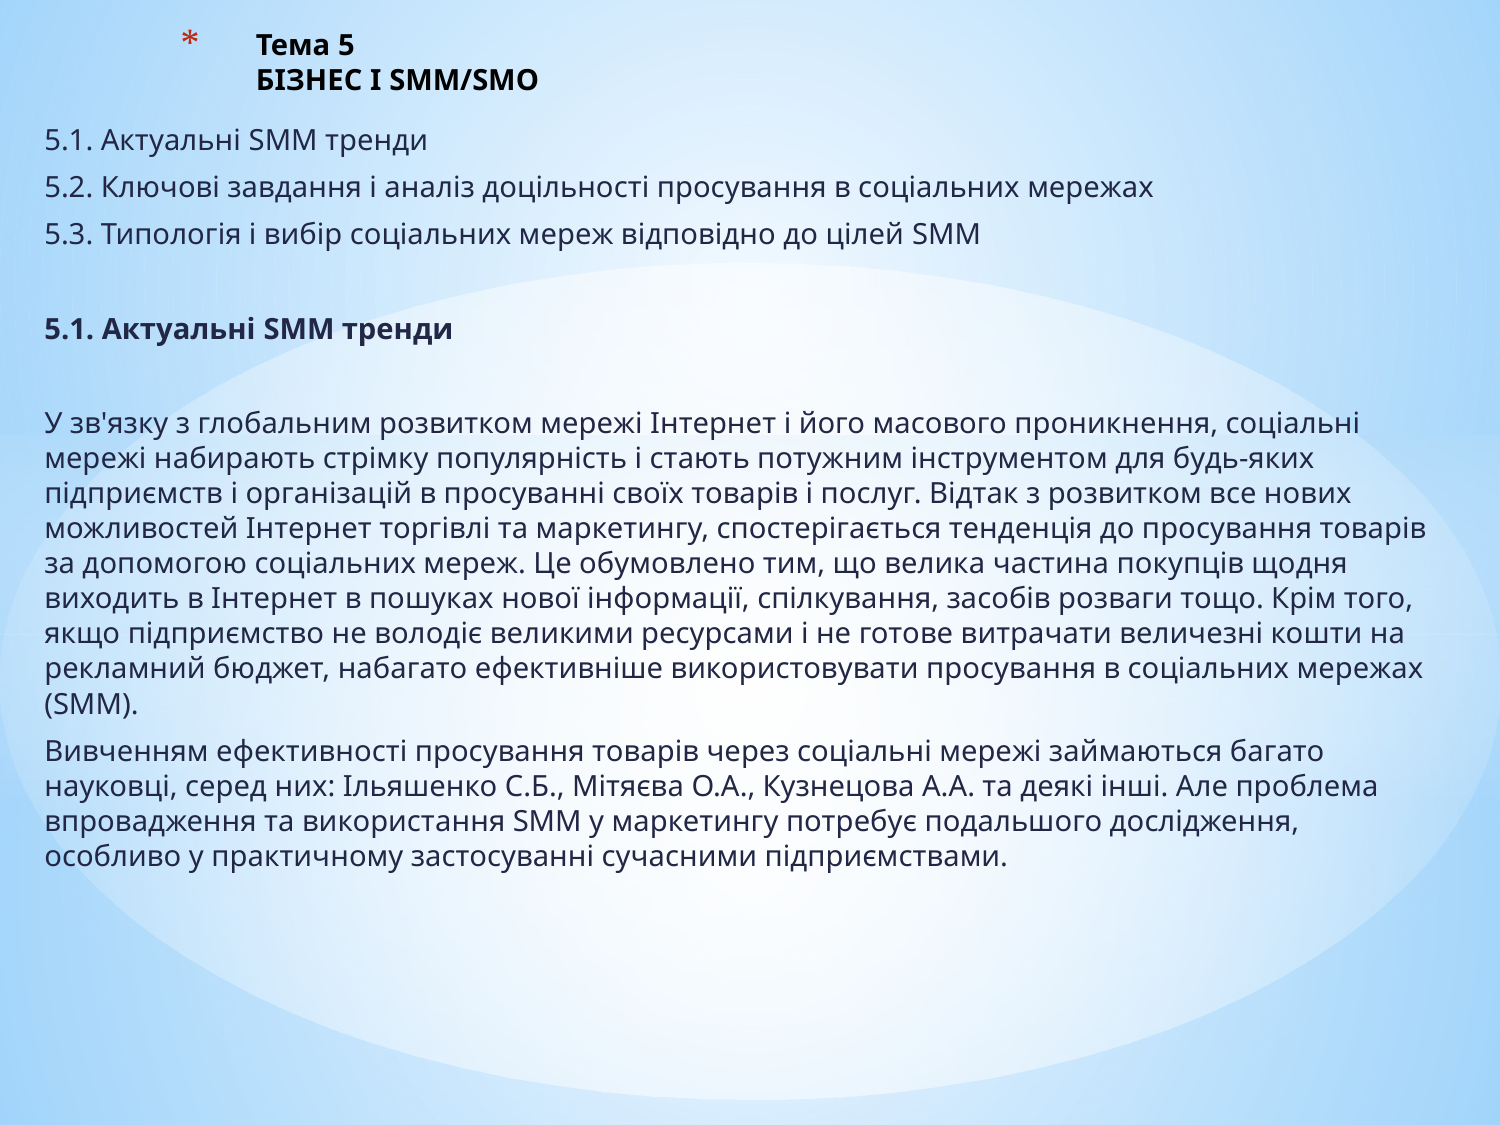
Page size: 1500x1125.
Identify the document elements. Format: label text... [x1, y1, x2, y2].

subtitle 5.1. Актуальні SMM тренди 5.2. Ключові завдання і аналіз доцільності просування в соціальних мережах 5.3. Типологія і вибір соціальних мереж відповідно до цілей SMM 5.1. Актуальні SMM тренди У зв'язку з глобальним розвитком мережі Інтернет і його масового проникнення, соціальні мережі набирають стрімку популярність і стають потужним інструментом для будь-яких підприємств і організацій в просуванні своїх товарів і послуг. Відтак з розвитком все нових можливостей Інтернет торгівлі та маркетингу, спостерігається тенденція до просування товарів за допомогою соціальних мереж. Це обумовлено тим, що велика частина покупців щодня виходить в Інтернет в пошуках нової інформації, спілкування, засобів розваги тощо. Крім того, якщо підприємство не володіє великими ресурсами і не готове витрачати величезні кошти на рекламний бюджет, набагато ефективніше використовувати просування в соціальних мережах (SMM). Вивченням ефективності просування товарів через соціальні мережі займаються багато науковці, серед них: Ільяшенко С.Б., Мітяєва О.А., Кузнецова А.А. та деякі інші. Але проблема впровадження та використання SMM у маркетингу потребує подальшого дослідження, особливо у практичному застосуванні сучасними підприємствами. [29, 113, 1447, 1047]
title Тема 5 БІЗНЕС І SMM/SMO [135, 19, 1313, 104]
